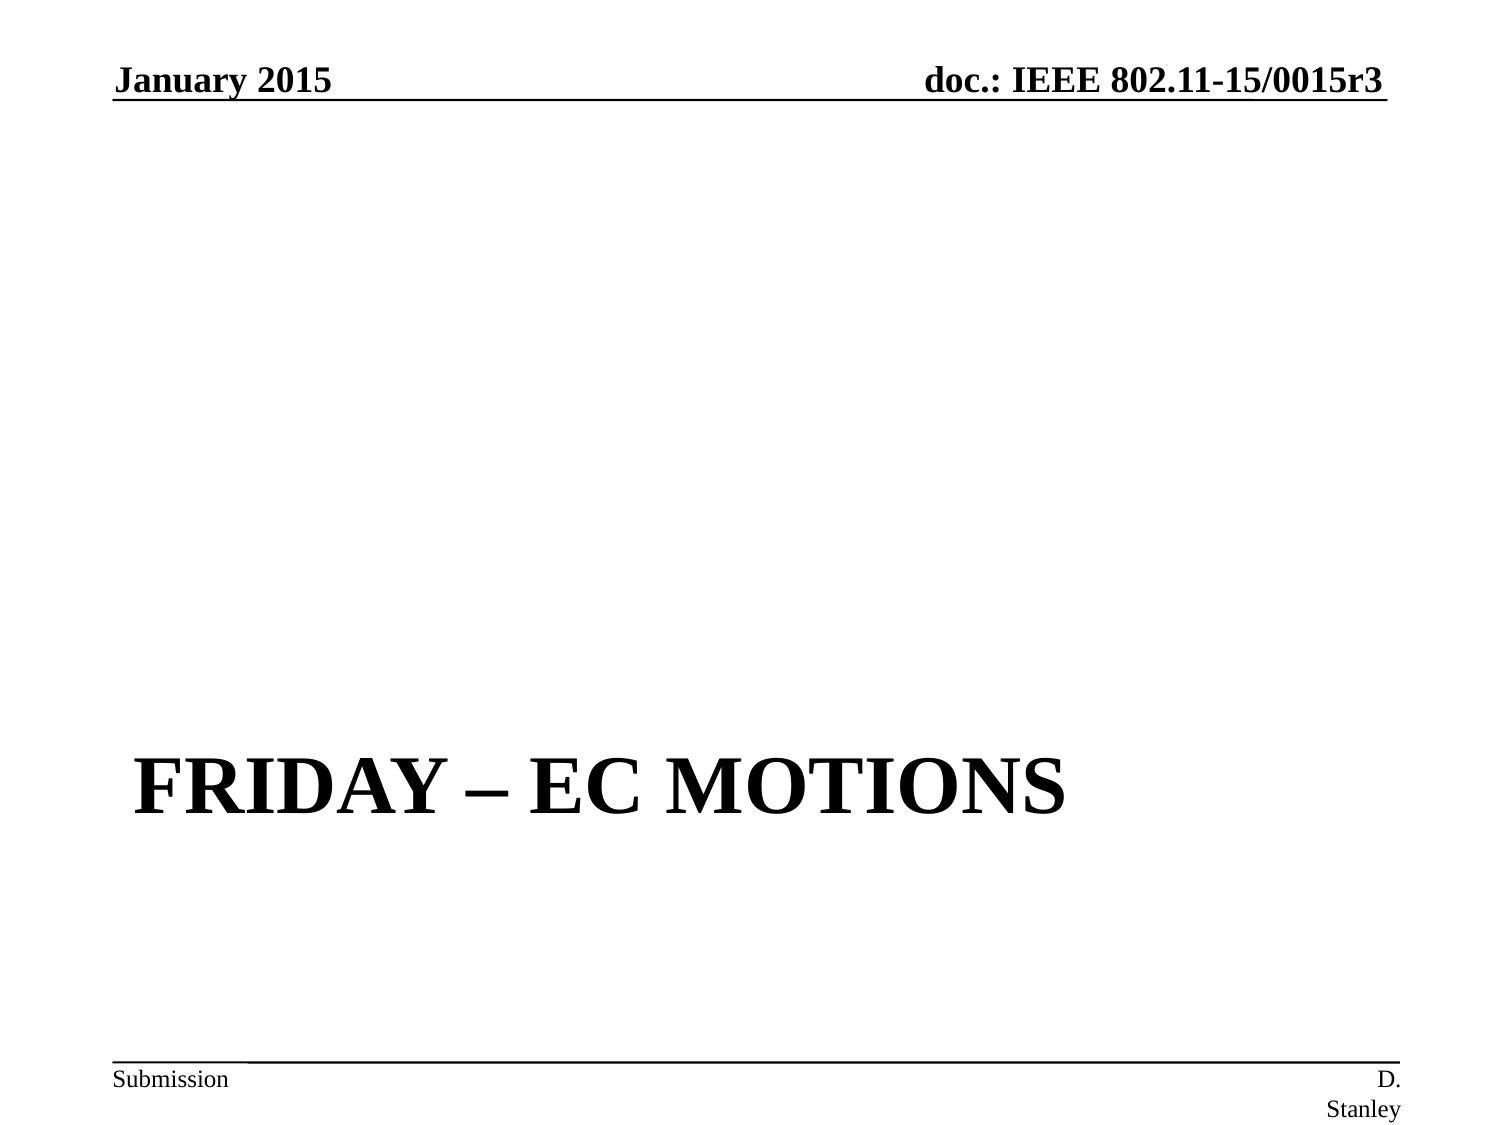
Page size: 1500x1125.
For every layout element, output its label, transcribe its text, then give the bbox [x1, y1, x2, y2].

title Friday – EC Motions [118, 722, 1394, 947]
footer D. Stanley Aruba Networks [1324, 1061, 1402, 1093]
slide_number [114, 54, 374, 101]
